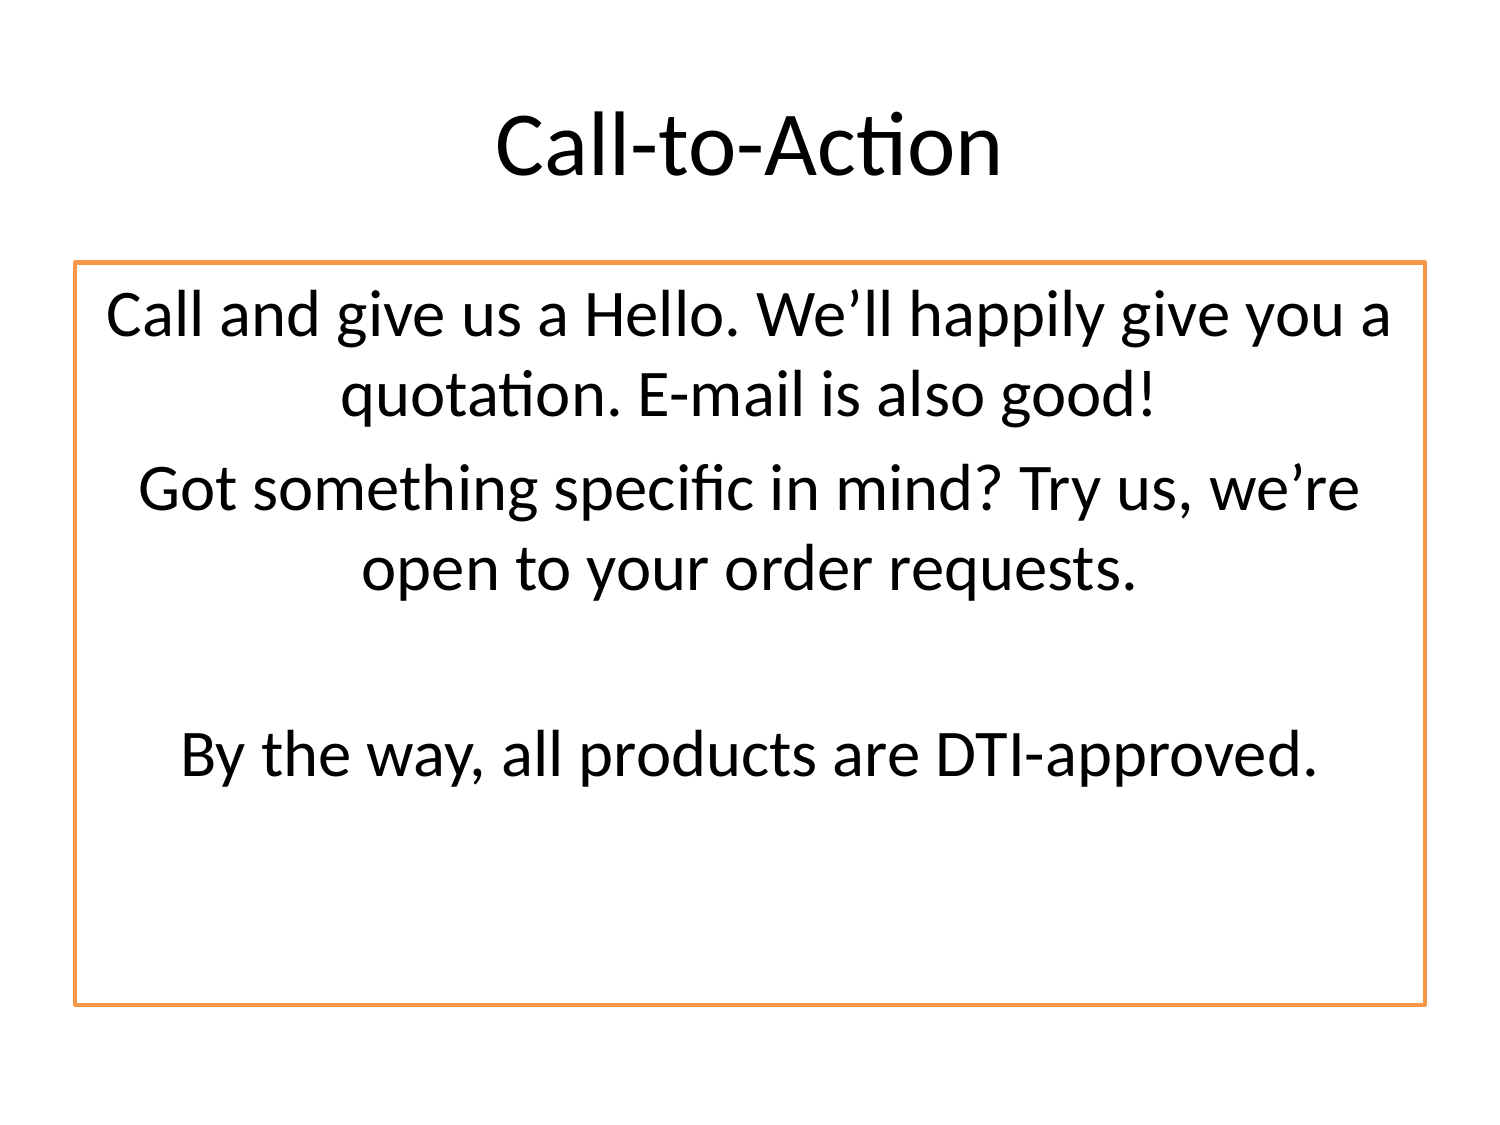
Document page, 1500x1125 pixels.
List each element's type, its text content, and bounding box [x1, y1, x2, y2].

list Call and give us a Hello. We’ll happily give you a quotation. E-mail is also good! Got something specific in mind? Try us, we’re open to your order requests. By the way, all products are DTI-approved. [73, 260, 1427, 1007]
title Call-to-Action [75, 45, 1425, 233]
